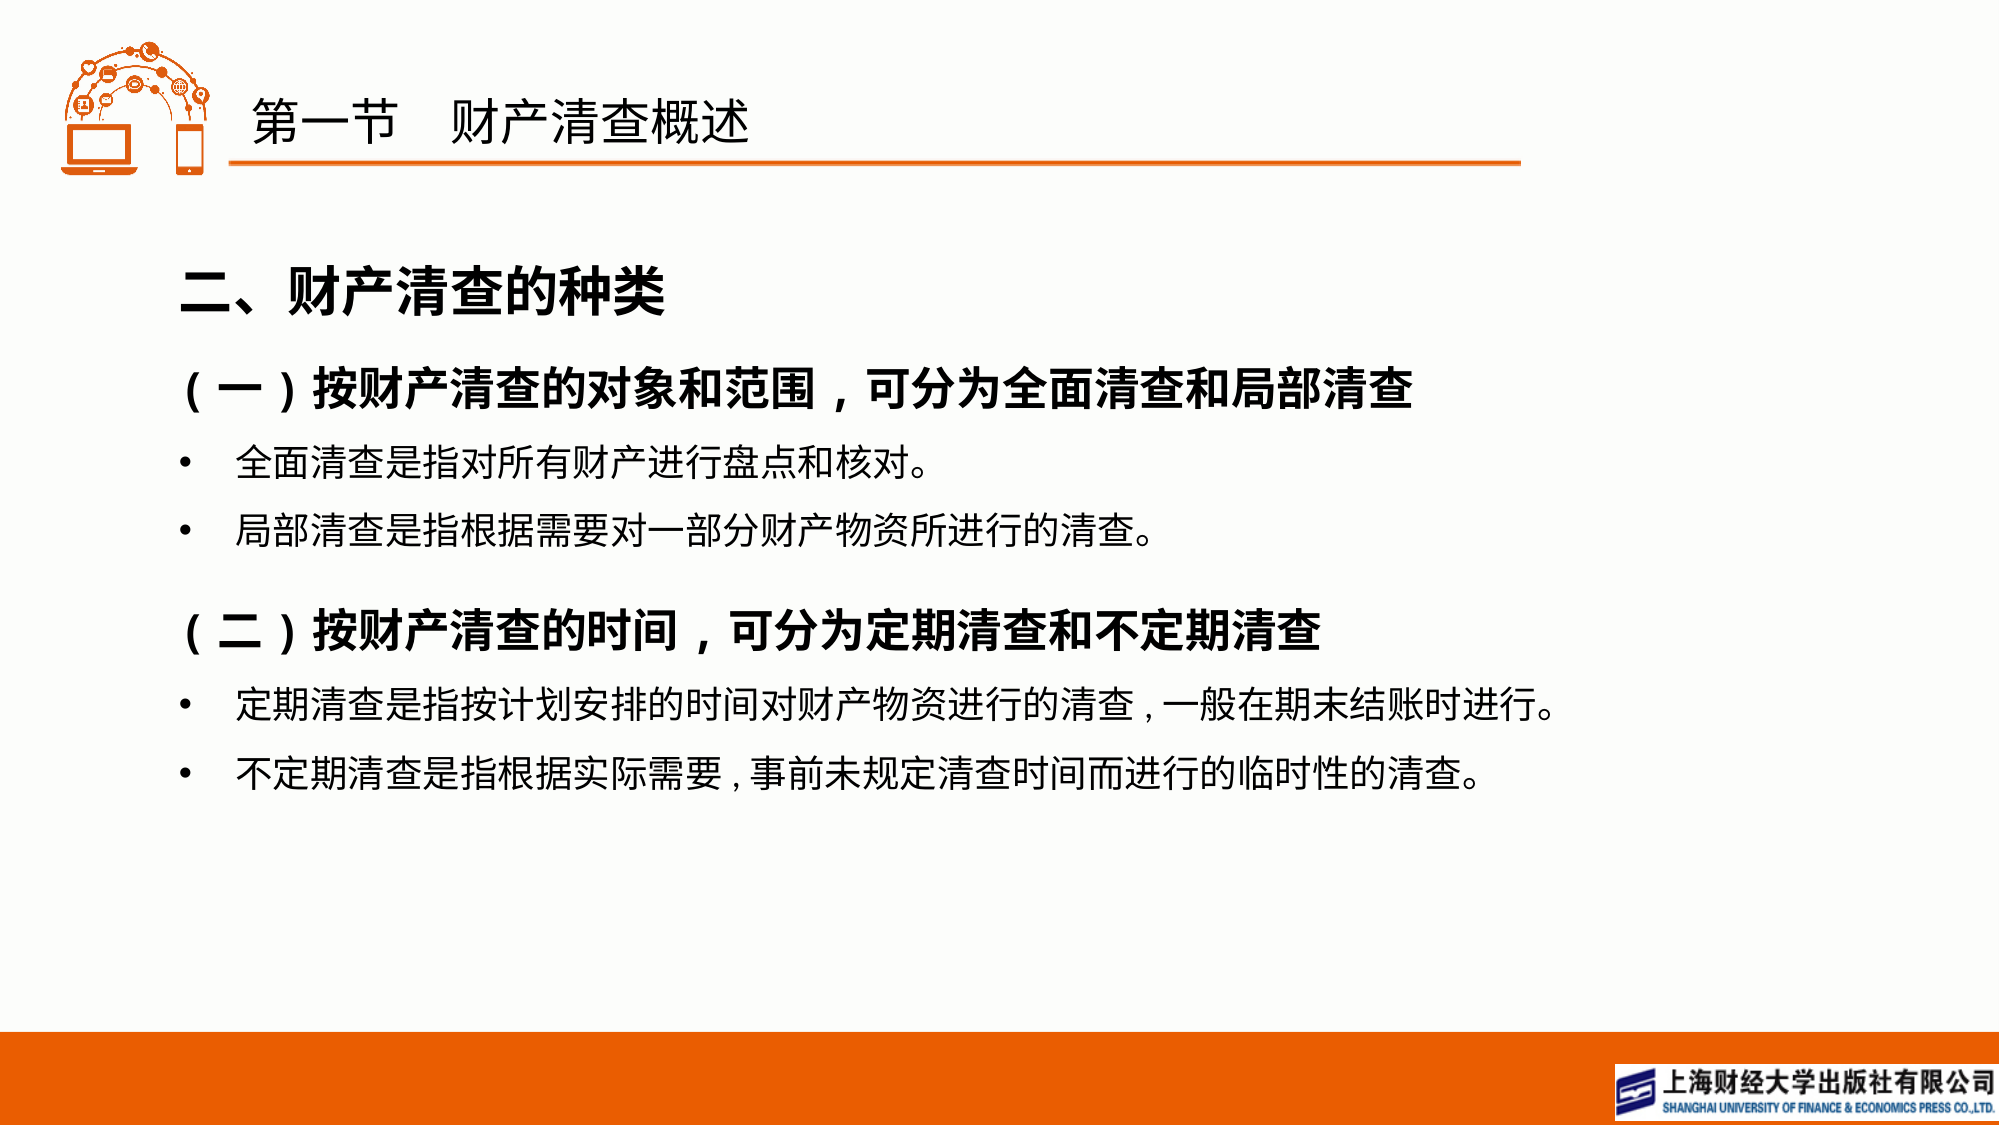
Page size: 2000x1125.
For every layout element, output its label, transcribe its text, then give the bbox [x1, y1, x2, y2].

list 二、财产清查的种类 (一)按财产清查的对象和范围,可分为全面清查和局部清查 全面清查是指对所有财产进行盘点和核对。 局部清查是指根据需要对一部分财产物资所进行的清查。 (二)按财产清查的时间,可分为定期清查和不定期清查 定期清查是指按计划安排的时间对财产物资进行的清查,一般在期末结账时进行。 不定期清查是指根据实际需要,事前未规定清查时间而进行的临时性的清查。 [163, 227, 1867, 1049]
title 第一节 财产清查概述 [235, 82, 1605, 189]
picture [0, 0, 2000, 1125]
